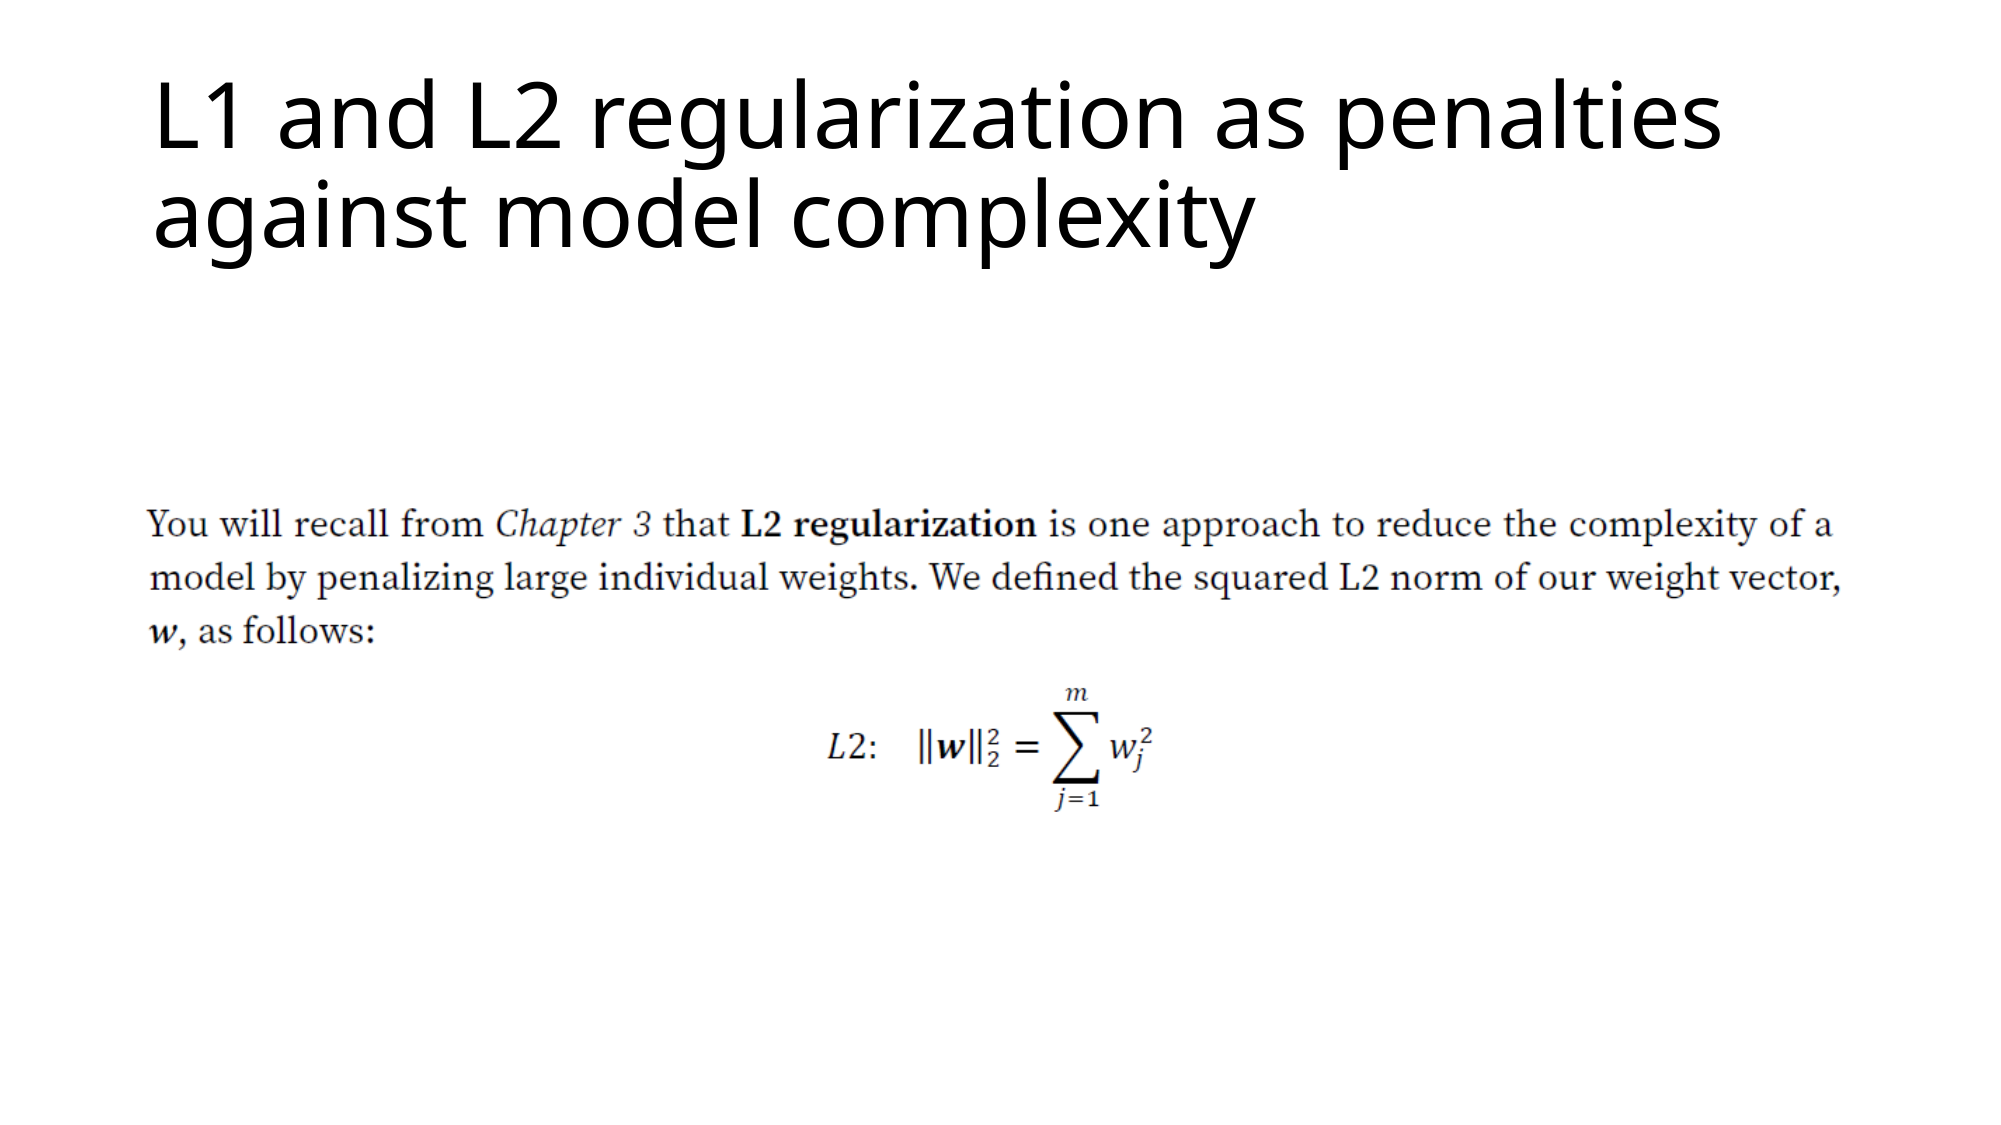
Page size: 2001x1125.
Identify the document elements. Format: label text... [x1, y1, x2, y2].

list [137, 493, 1863, 820]
title L1 and L2 regularization as penalties against model complexity [137, 59, 1863, 278]
